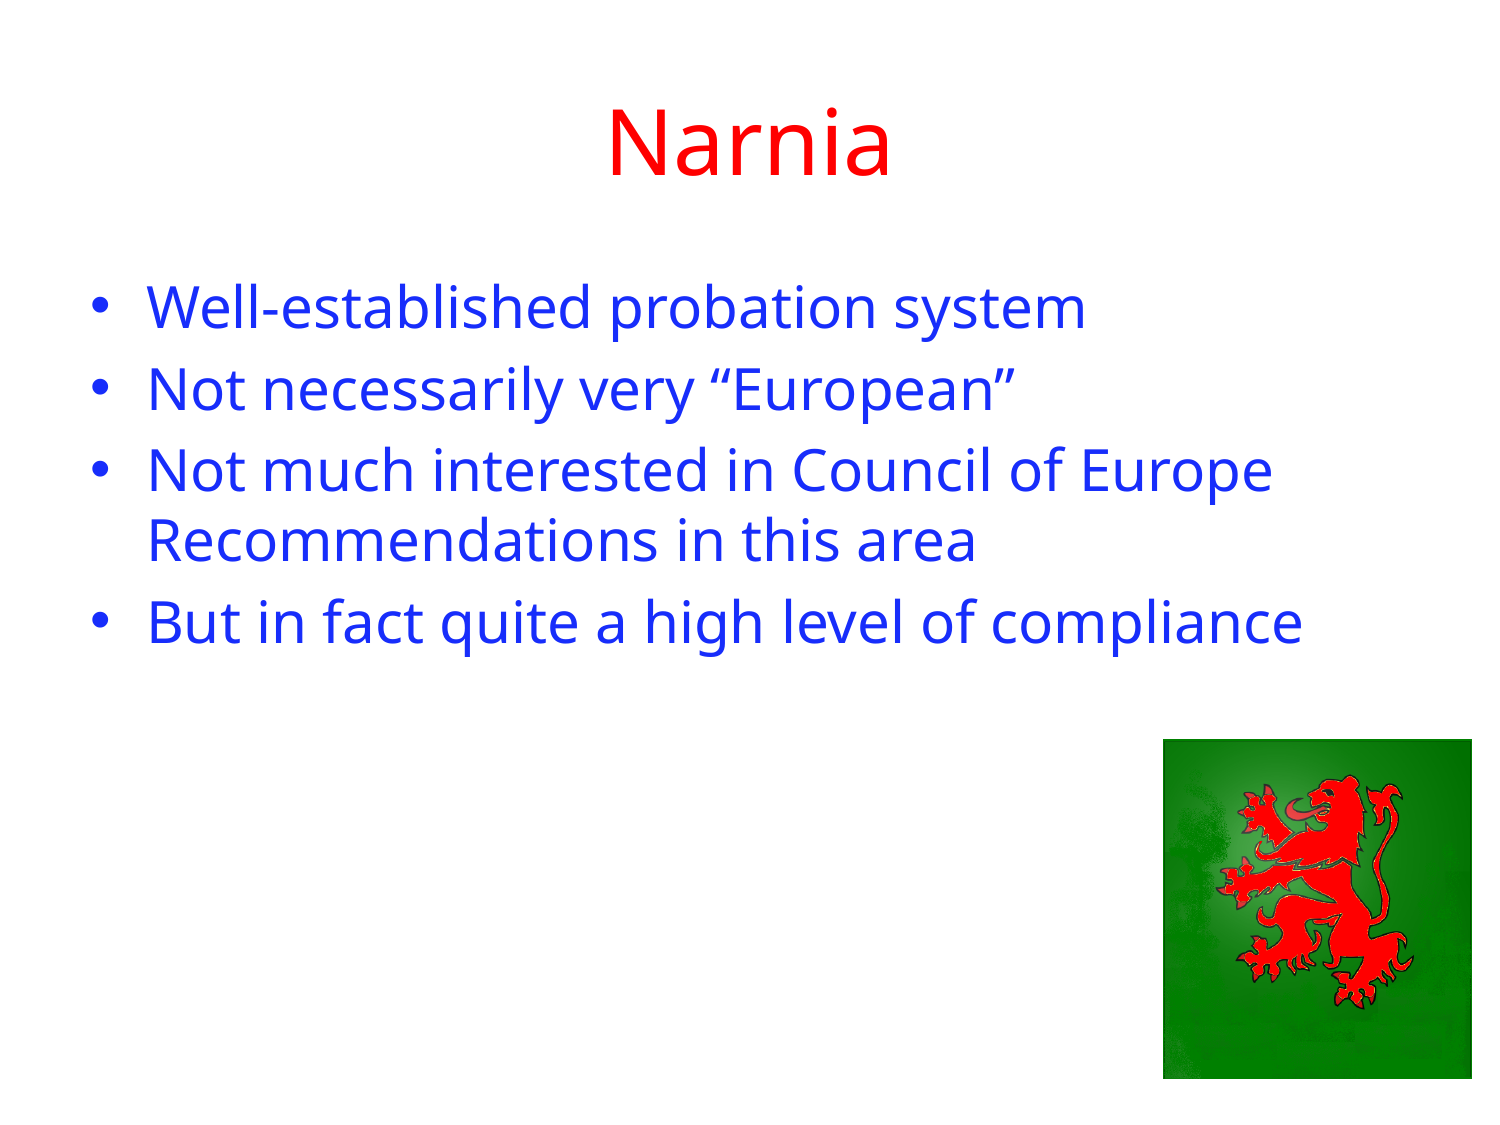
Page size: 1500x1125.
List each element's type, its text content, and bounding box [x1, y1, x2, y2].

title Narnia [75, 45, 1425, 233]
list Well-established probation system Not necessarily very “European” Not much interested in Council of Europe Recommendations in this area But in fact quite a high level of compliance [75, 262, 1425, 1005]
picture [1163, 739, 1472, 1079]
